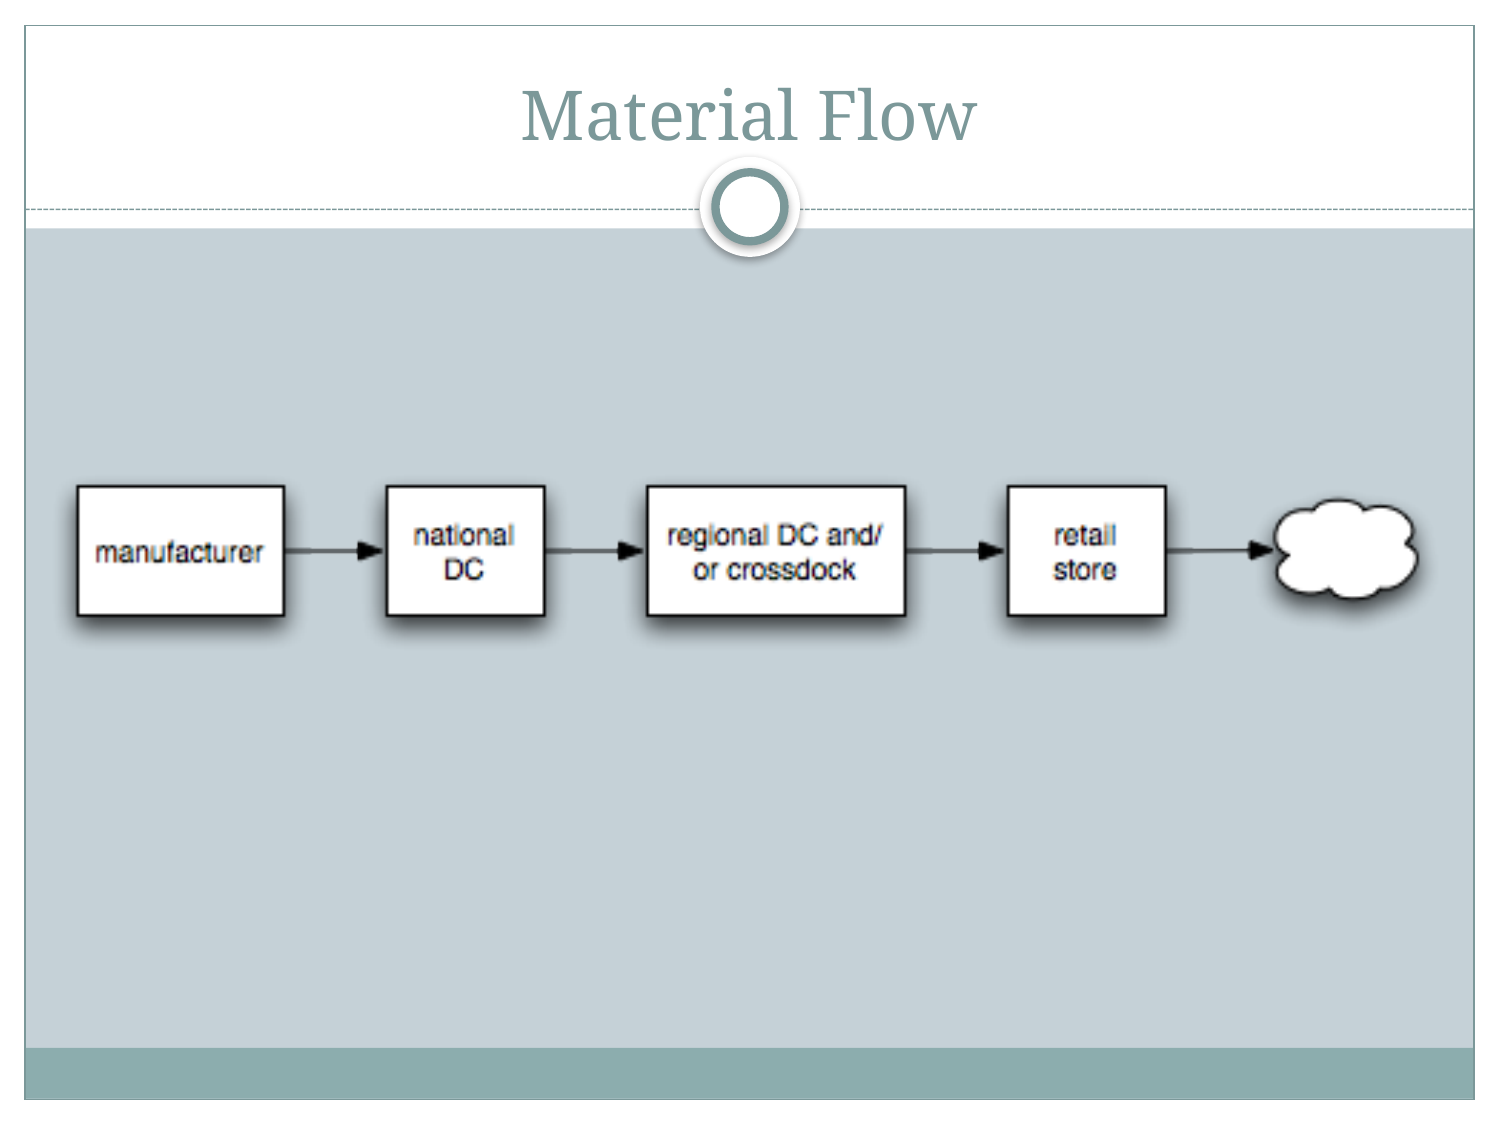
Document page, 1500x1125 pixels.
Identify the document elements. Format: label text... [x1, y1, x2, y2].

title Material Flow [49, 37, 1450, 162]
picture [20, 440, 1480, 685]
